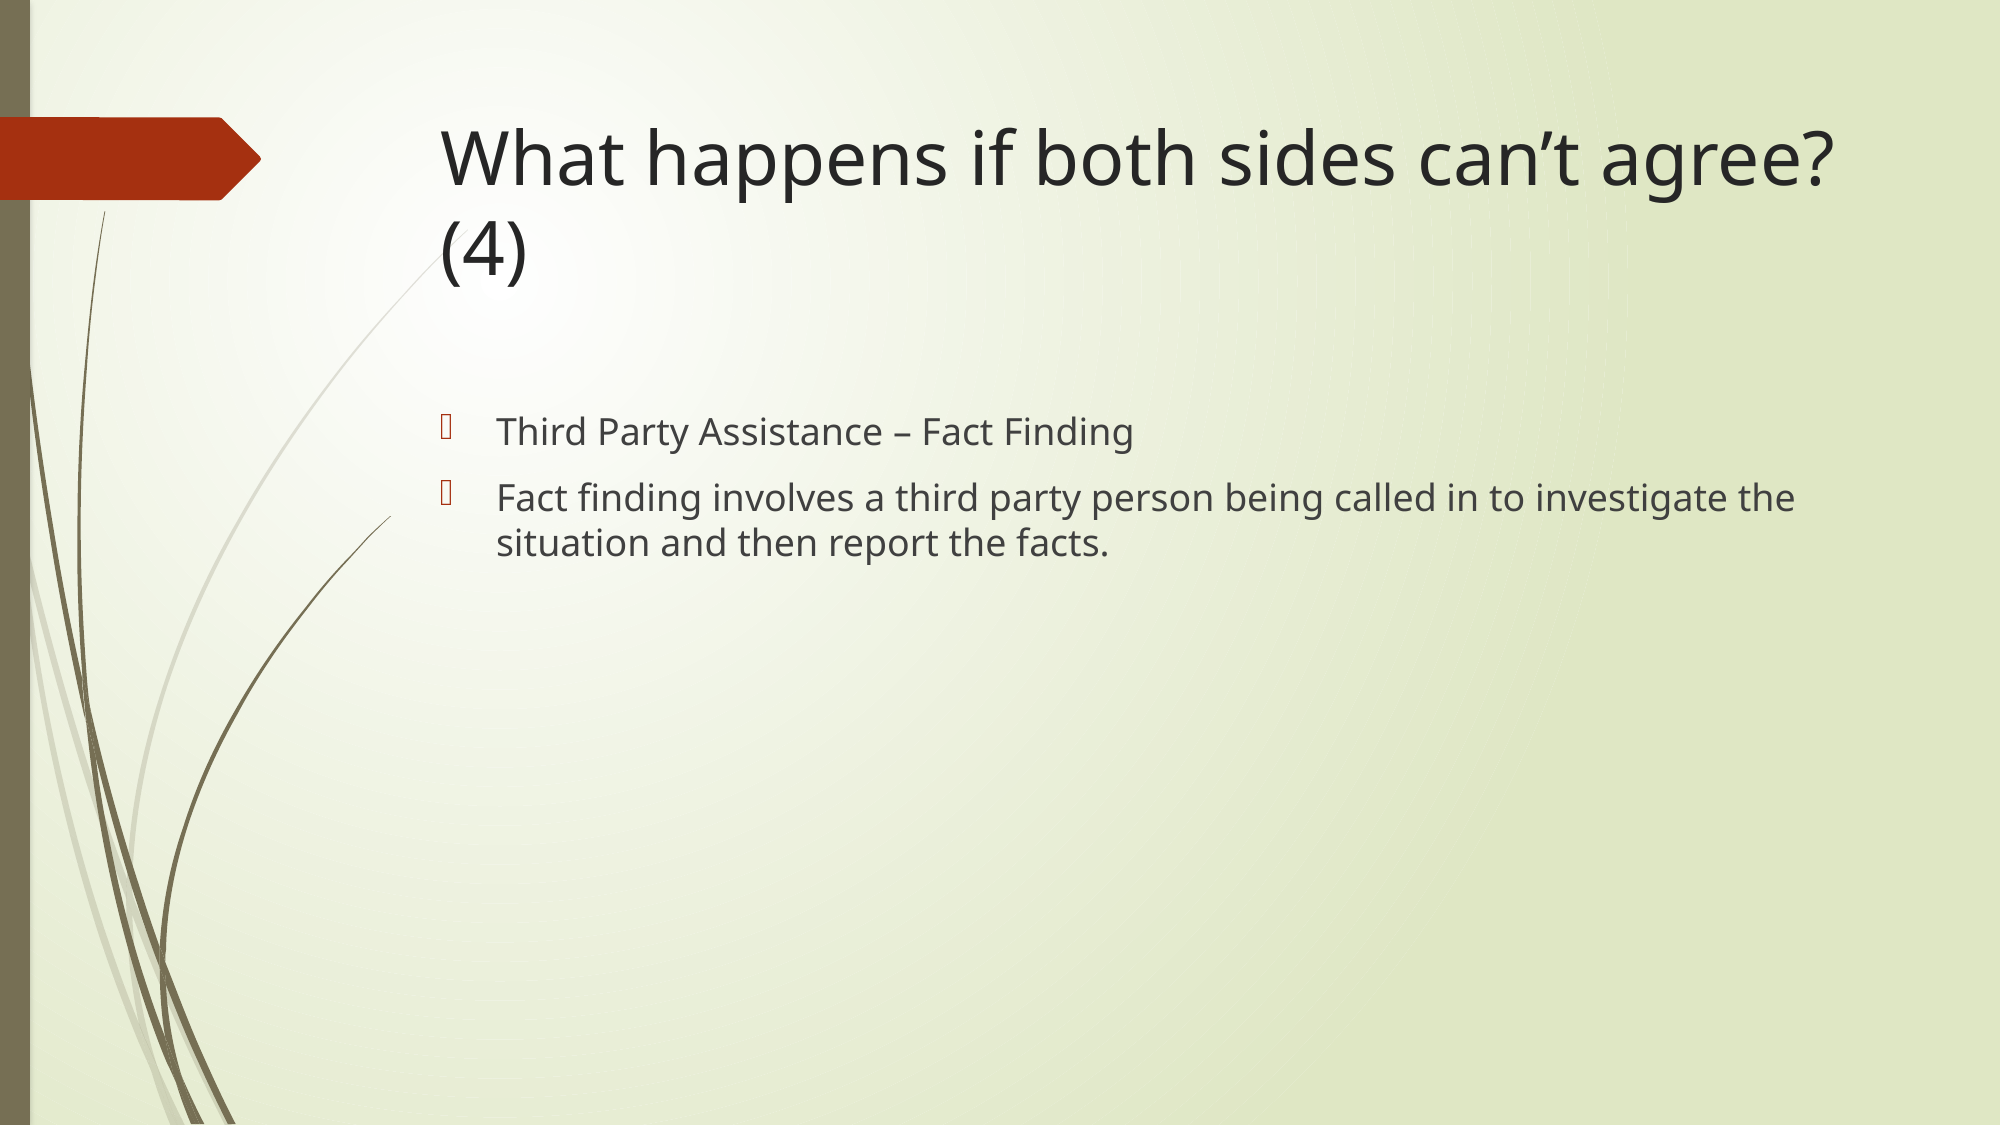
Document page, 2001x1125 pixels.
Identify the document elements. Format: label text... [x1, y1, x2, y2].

title What happens if both sides can’t agree? (4) [425, 102, 1888, 313]
list Third Party Assistance – Fact Finding Fact finding involves a third party person being called in to investigate the situation and then report the facts. [424, 350, 1888, 970]
